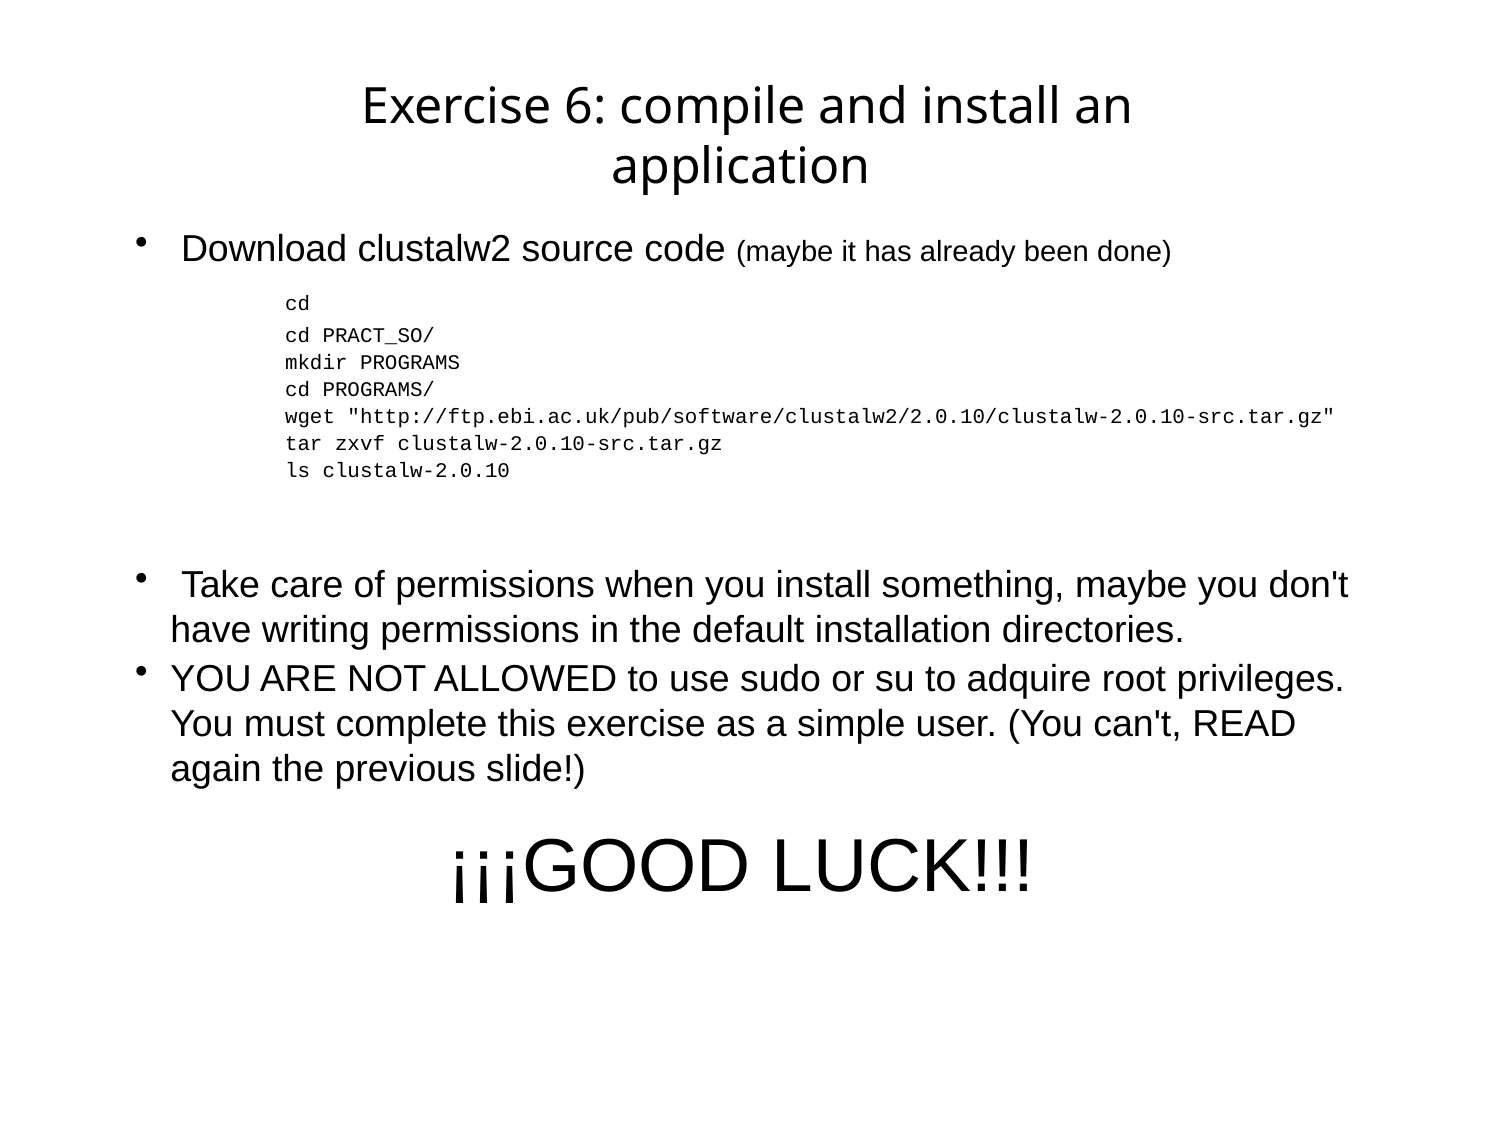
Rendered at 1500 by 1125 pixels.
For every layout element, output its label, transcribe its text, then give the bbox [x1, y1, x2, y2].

text_box Exercise 6: compile and install an application [210, 65, 1285, 201]
text_box ¡¡¡GOOD LUCK!!! [207, 809, 1274, 915]
text_box Download clustalw2 source code (maybe it has already been done) cd cd PRACT_SO/ mkdir PROGRAMS cd PROGRAMS/ wget "http://ftp.ebi.ac.uk/pub/software/clustalw2/2.0.10/clustalw-2.0.10-src.tar.gz" tar zxvf clustalw-2.0.10-src.tar.gz ls clustalw-2.0.10 Take care of permissions when you install something, maybe you don't have writing permissions in the default installation directories. YOU ARE NOT ALLOWED to use sudo or su to adquire root privileges. You must complete this exercise as a simple user. (You can't, READ again the previous slide!) [120, 216, 1372, 797]
